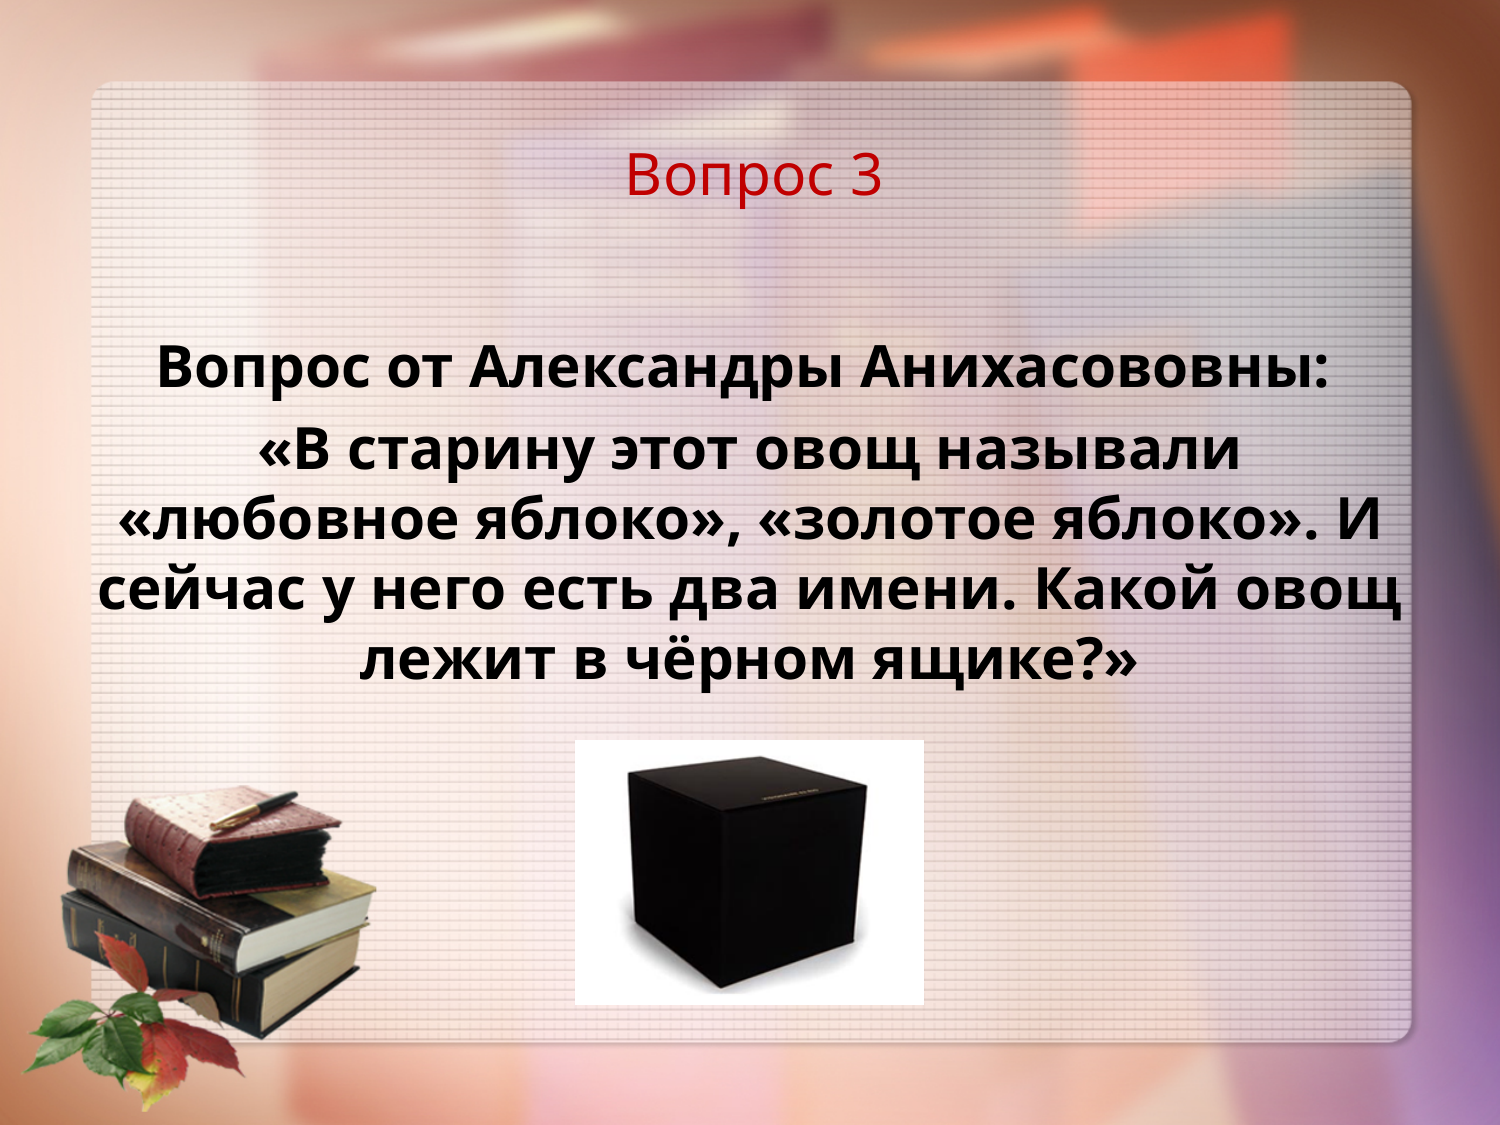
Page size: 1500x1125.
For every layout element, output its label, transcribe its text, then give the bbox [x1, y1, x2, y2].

picture [0, 0, 1500, 1125]
list Вопрос от Александры Анихасововны: «В старину этот овощ называли «любовное яблоко», «золотое яблоко». И сейчас у него есть два имени. Какой овощ лежит в чёрном ящике?» [75, 249, 1426, 1079]
title Вопрос 3 [162, 125, 1362, 221]
list [1101, 262, 1425, 1006]
